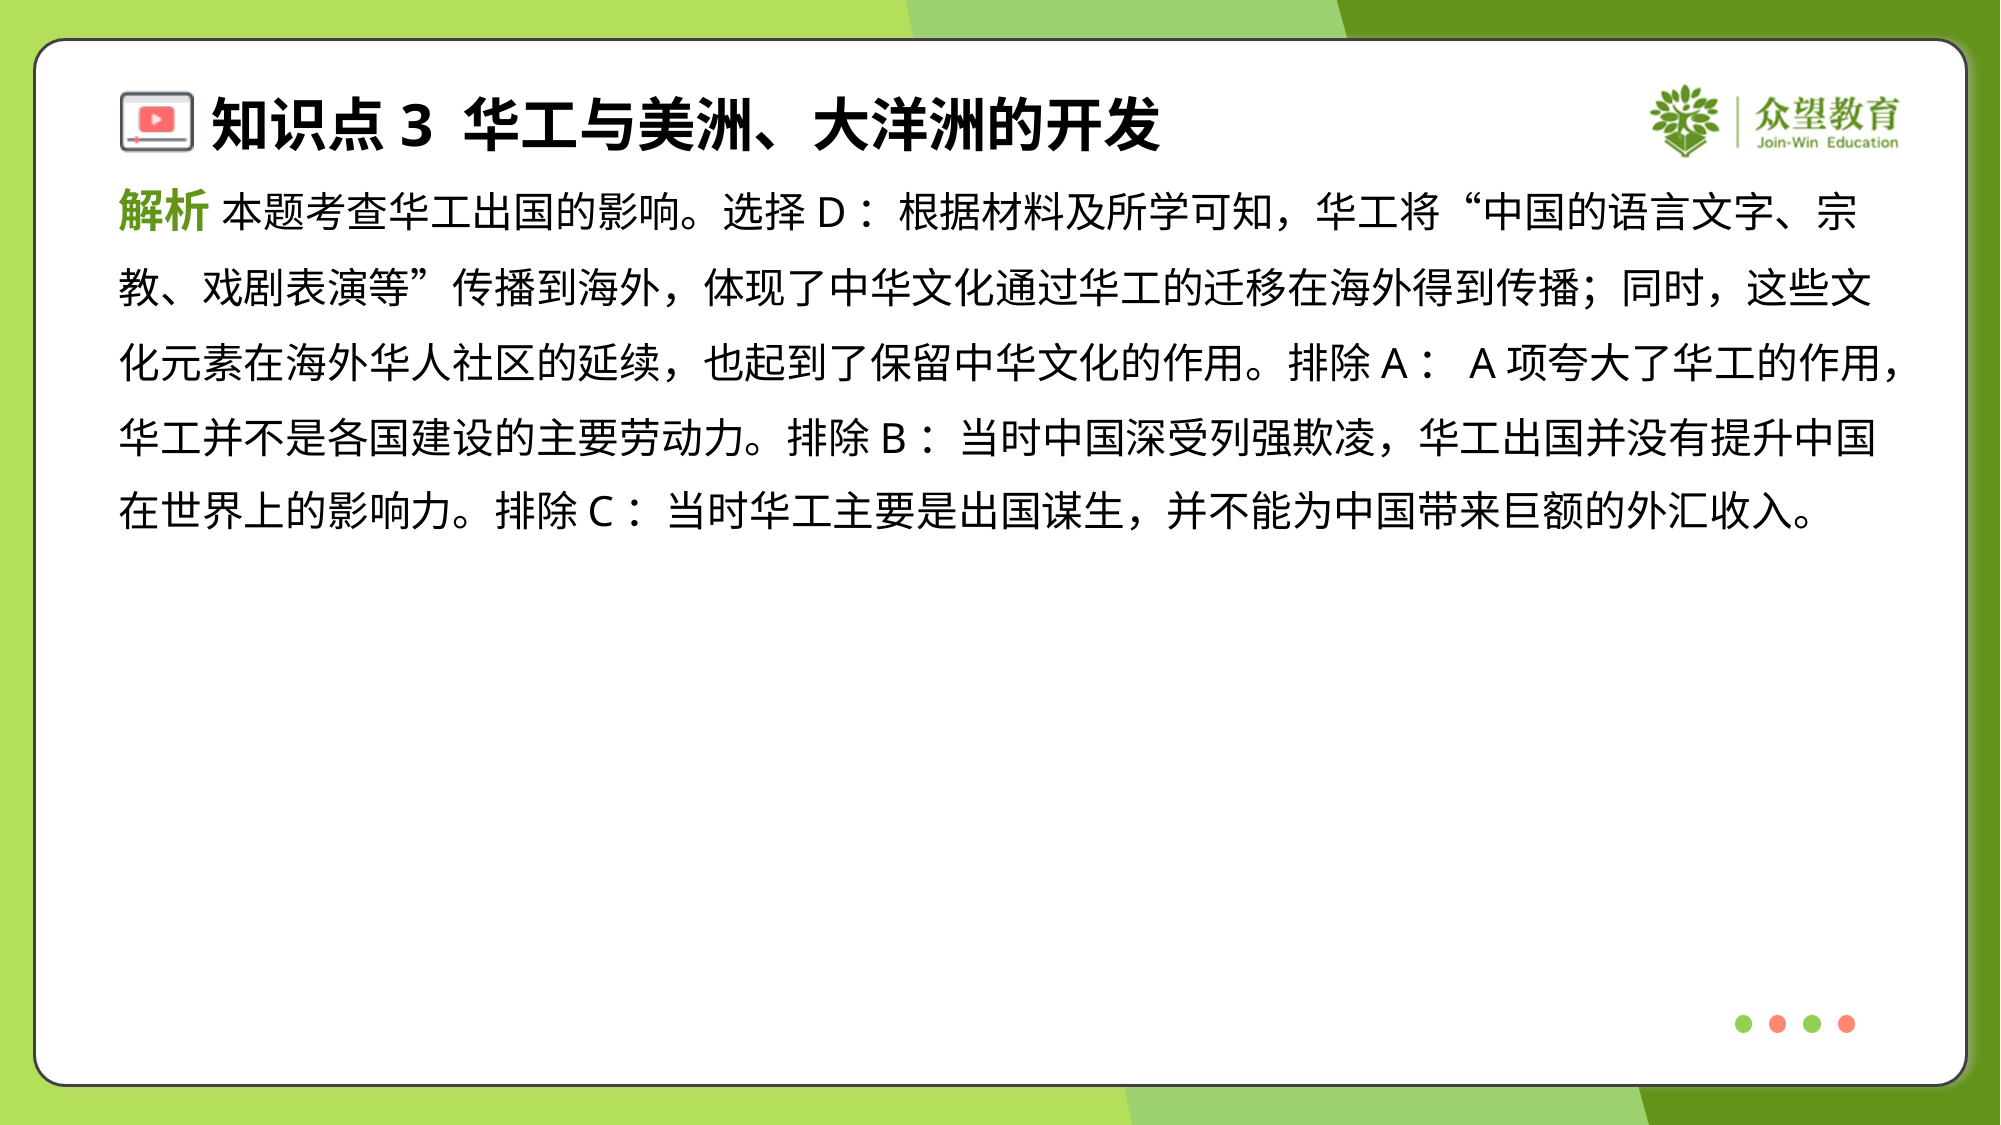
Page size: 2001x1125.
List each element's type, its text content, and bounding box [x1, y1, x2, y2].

text_box 解析 本题考查华工出国的影响。选择D：根据材料及所学可知，华工将“中国的语言文字、宗 教、戏剧表演等”传播到海外，体现了中华文化通过华工的迁移在海外得到传播；同时，这些文 化元素在海外华人社区的延续，也起到了保留中华文化的作用。排除A：A项夸大了华工的作用， 华工并不是各国建设的主要劳动力。排除B：当时中国深受列强欺凌，华工出国并没有提升中国 在世界上的影响力。排除C：当时华工主要是出国谋生，并不能为中国带来巨额的外汇收入。 [118, 159, 1883, 527]
picture [0, 0, 2000, 1125]
